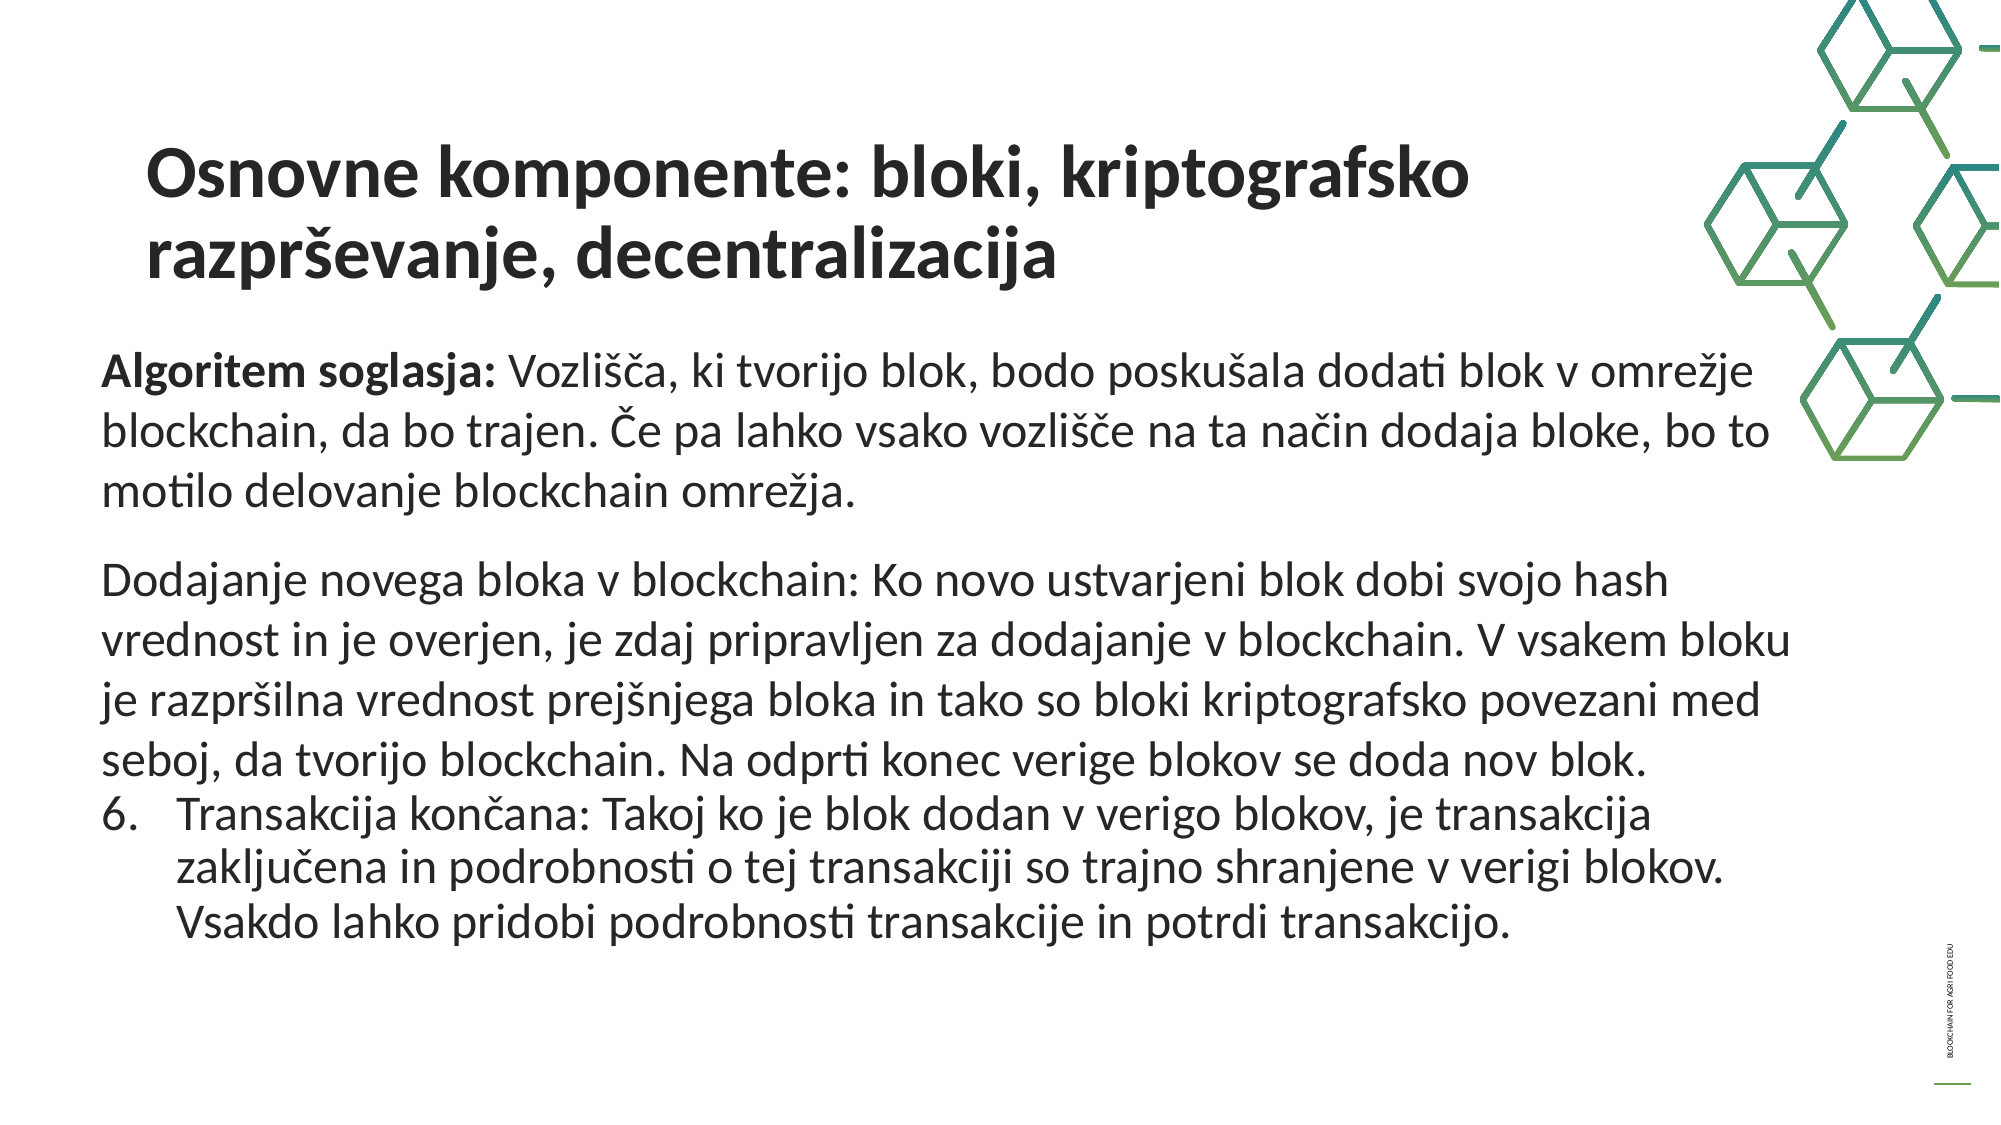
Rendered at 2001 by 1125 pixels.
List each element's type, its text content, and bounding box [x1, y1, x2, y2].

list Algoritem soglasja: Vozlišča, ki tvorijo blok, bodo poskušala dodati blok v omrežje blockchain, da bo trajen. Če pa lahko vsako vozlišče na ta način dodaja bloke, bo to motilo delovanje blockchain omrežja. Dodajanje novega bloka v blockchain: Ko novo ustvarjeni blok dobi svojo hash vrednost in je overjen, je zdaj pripravljen za dodajanje v blockchain. V vsakem bloku je razpršilna vrednost prejšnjega bloka in tako so bloki kriptografsko povezani med seboj, da tvorijo blockchain. Na odprti konec verige blokov se doda nov blok. Transakcija končana: Takoj ko je blok dodan v verigo blokov, je transakcija zaključena in podrobnosti o tej transakciji so trajno shranjene v verigi blokov. Vsakdo lahko pridobi podrobnosti transakcije in potrdi transakcijo. [86, 329, 1825, 962]
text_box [1703, 0, 2000, 462]
list Osnovne komponente: bloki, kriptografsko razprševanje, decentralizacija [130, 124, 1698, 337]
